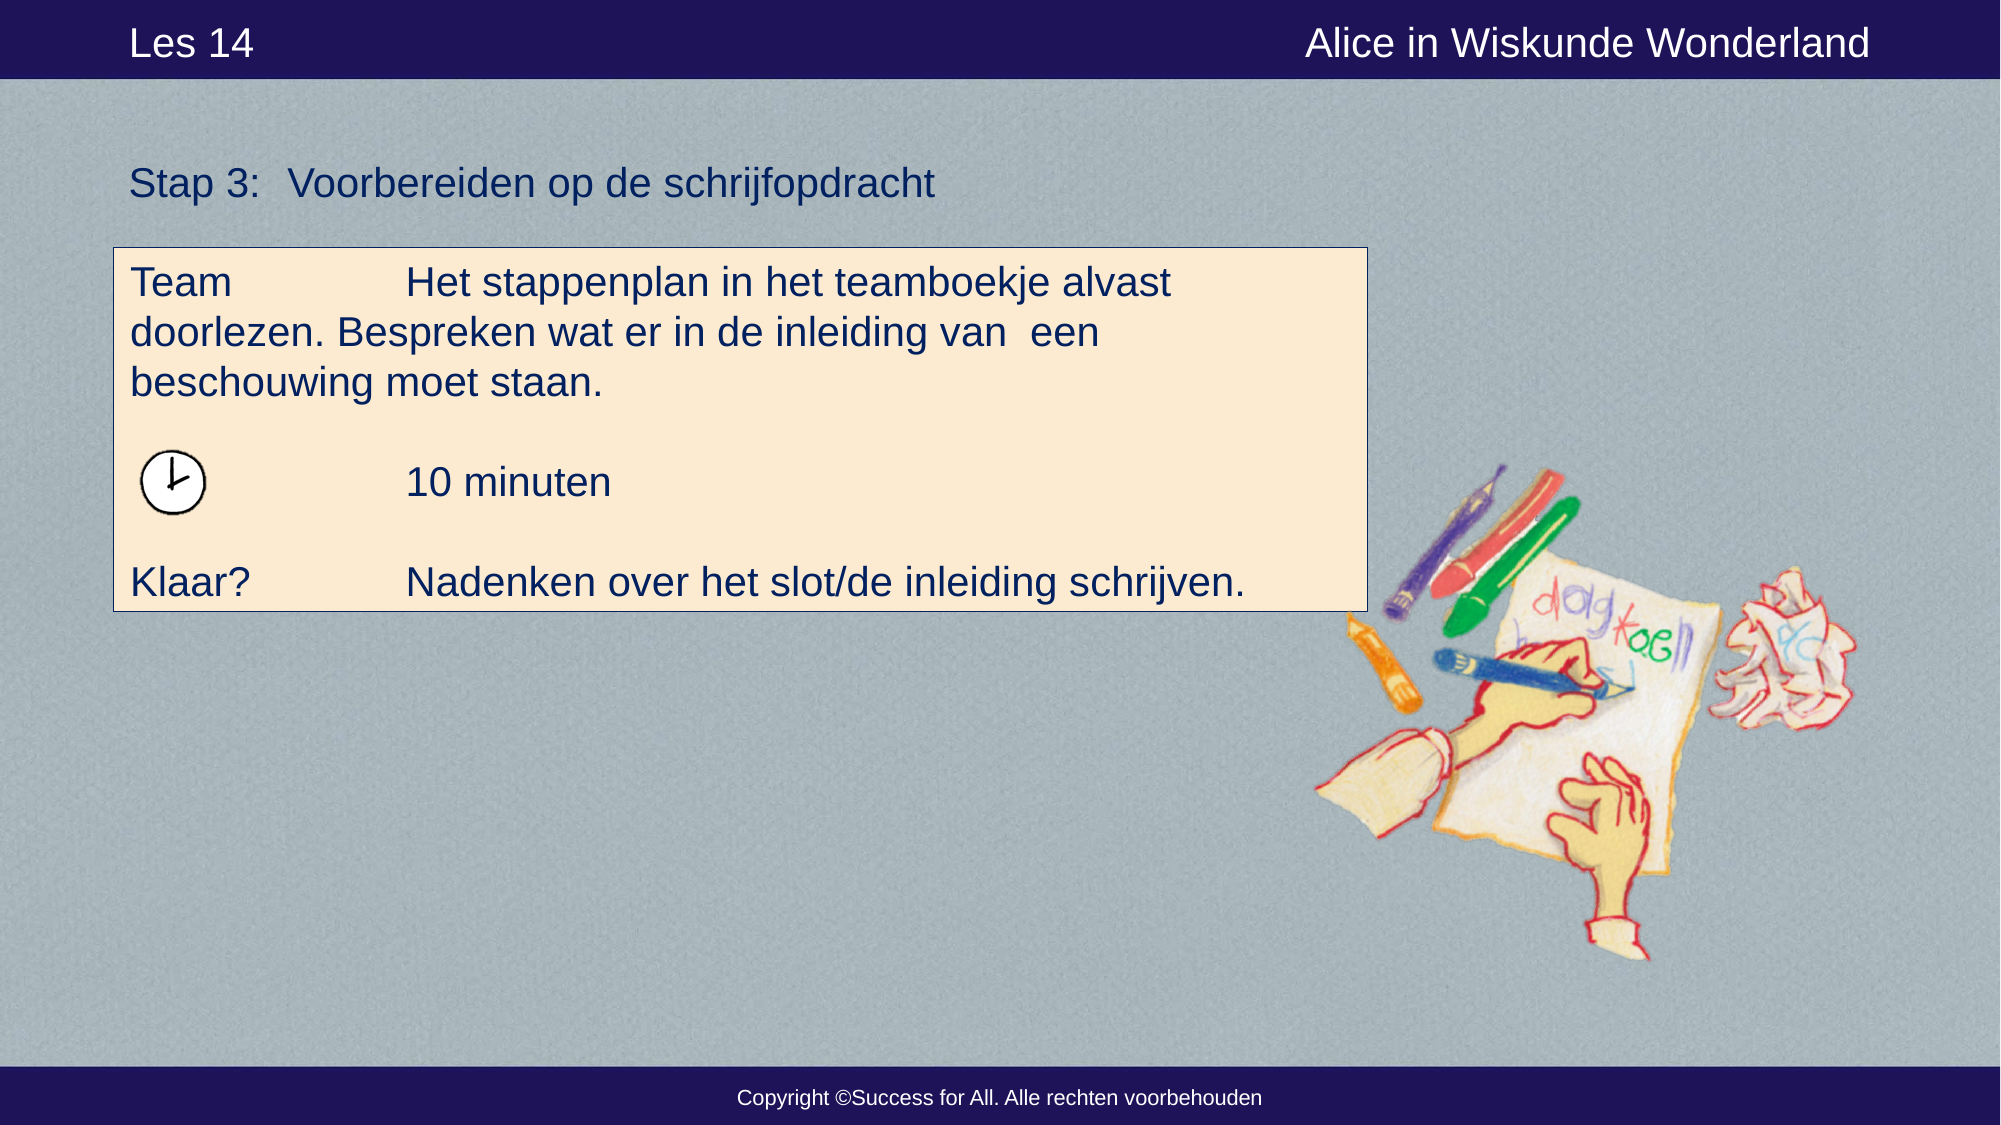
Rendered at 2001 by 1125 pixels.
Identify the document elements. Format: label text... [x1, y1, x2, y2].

text_box Alice in Wiskunde Wonderland [999, 8, 1886, 73]
text_box Stap 3: Voorbereiden op de schrijfopdracht [113, 148, 1301, 214]
picture [0, 0, 2001, 1125]
text_box Les 14 [114, 8, 354, 73]
text_box Team Het stappenplan in het teamboekje alvast doorlezen. Bespreken wat er in de inleiding van een beschouwing moet staan. 10 minuten Klaar? Nadenken over het slot/de inleiding schrijven. [113, 247, 1368, 612]
text_box Copyright ©Success for All. Alle rechten voorbehouden [0, 1076, 2000, 1125]
